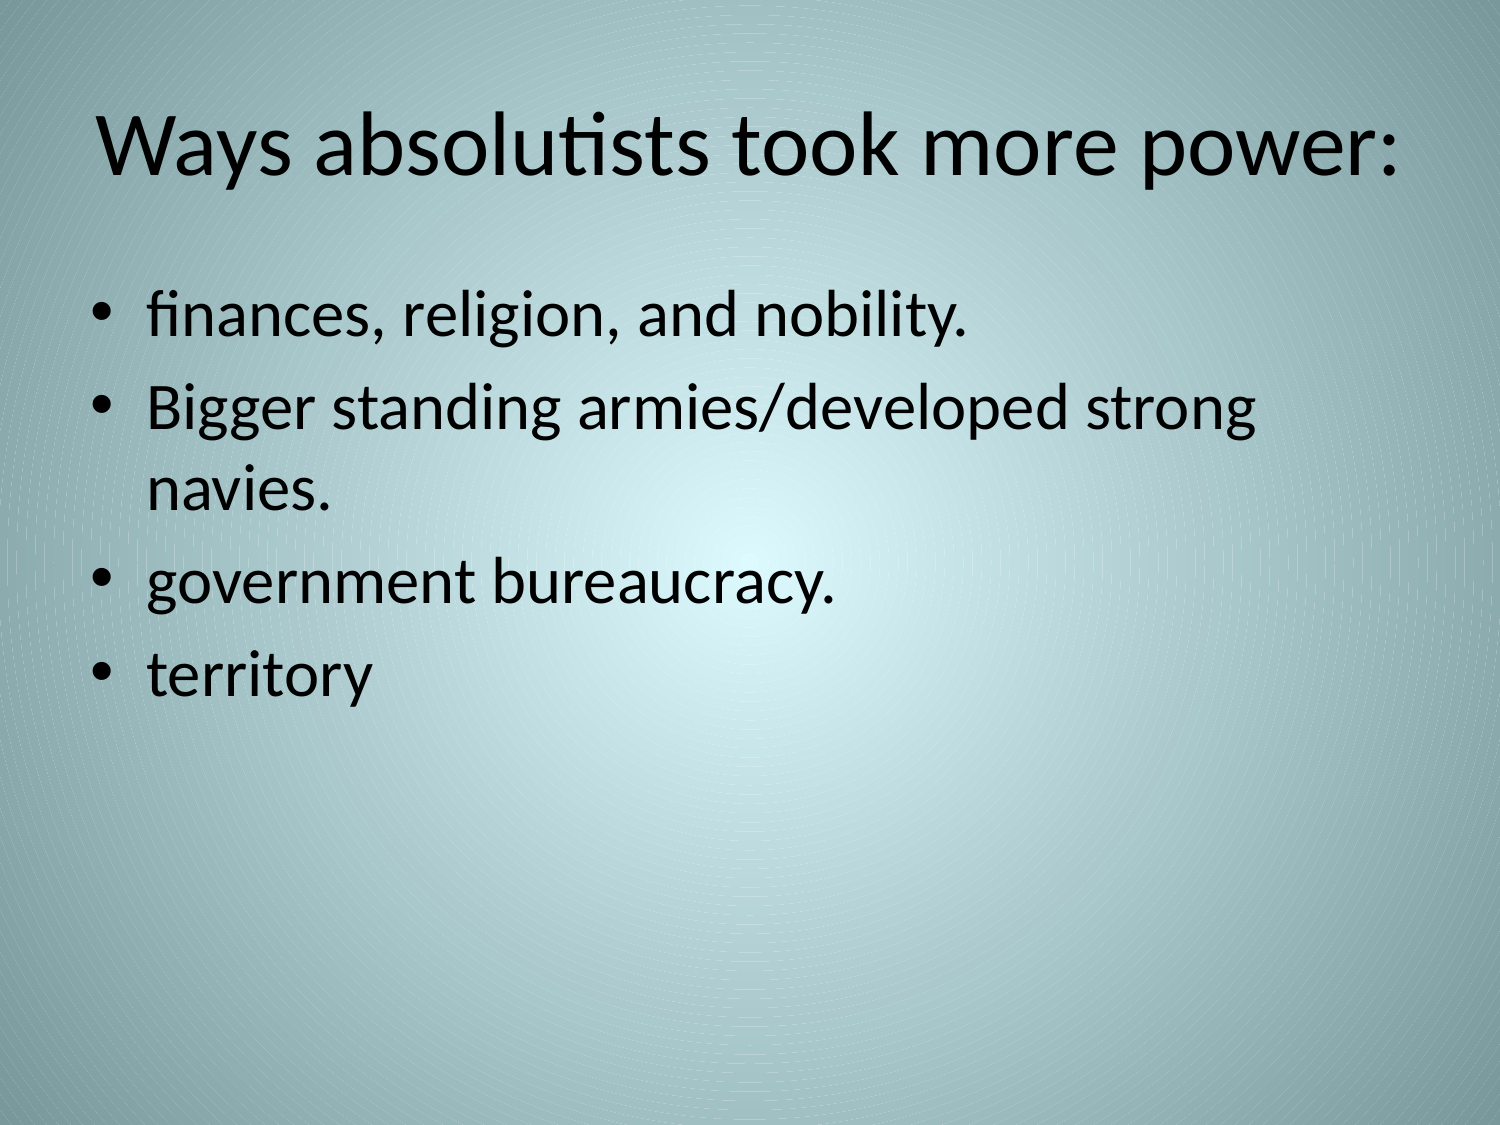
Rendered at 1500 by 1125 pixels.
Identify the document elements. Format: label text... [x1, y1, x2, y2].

title Ways absolutists took more power: [75, 45, 1425, 233]
list finances, religion, and nobility. Bigger standing armies/developed strong navies. government bureaucracy. territory [75, 262, 1425, 1005]
